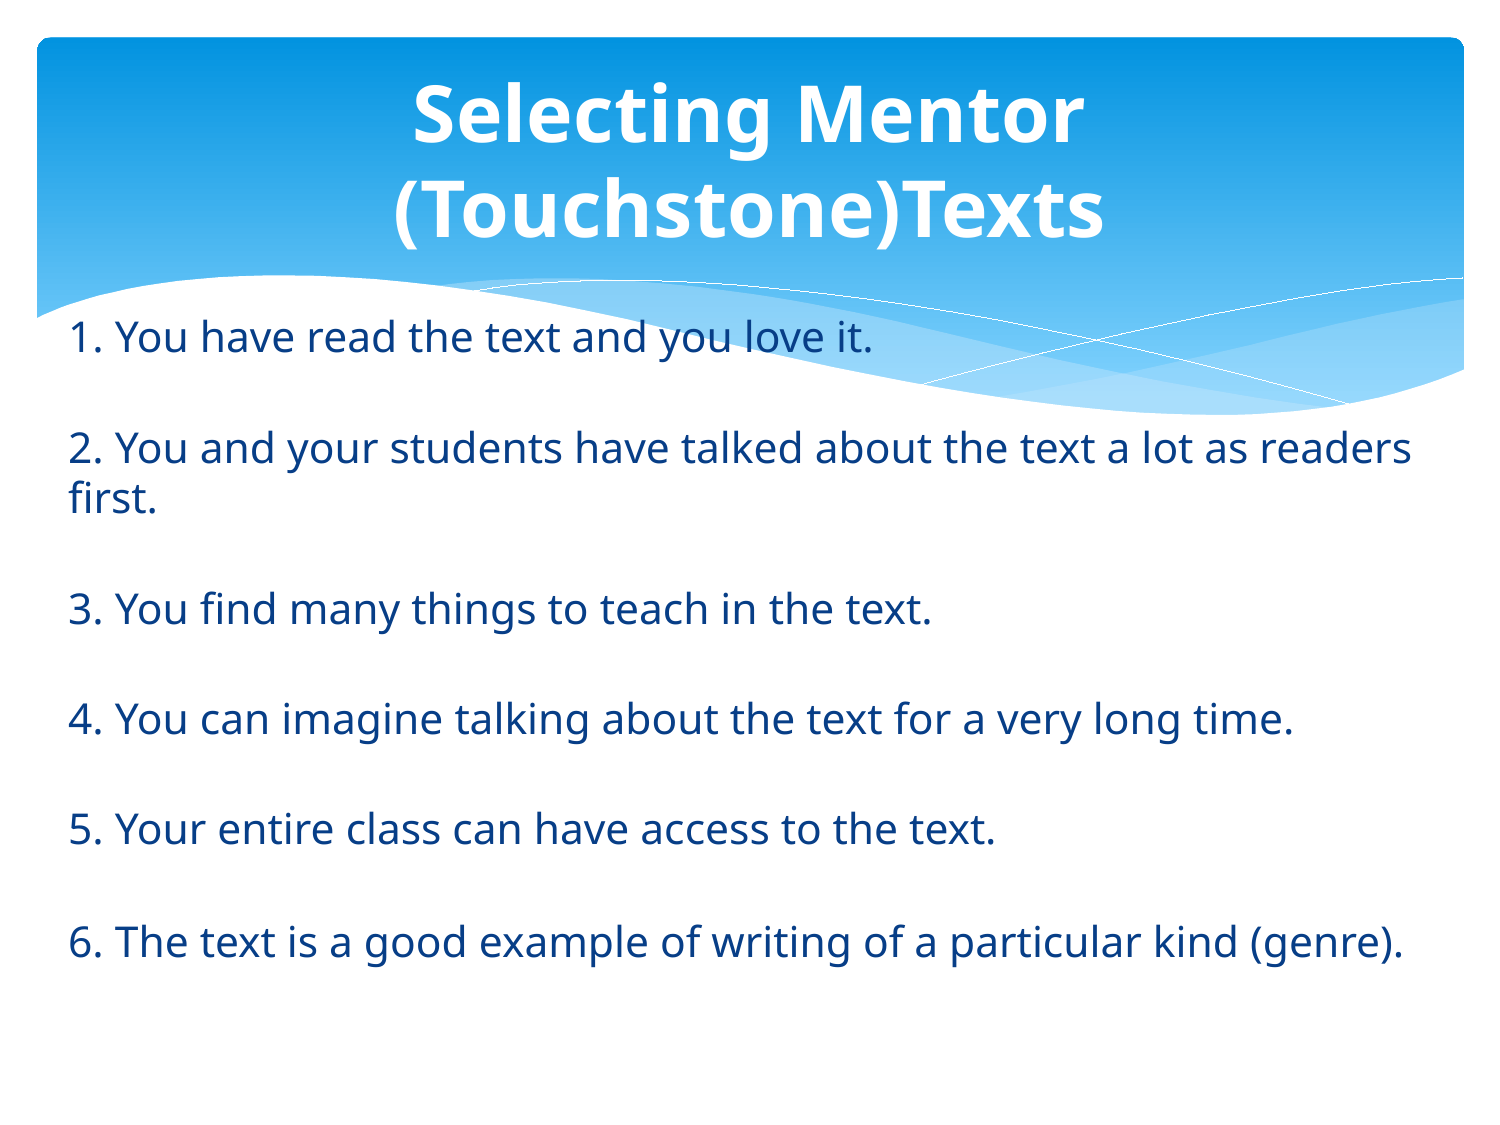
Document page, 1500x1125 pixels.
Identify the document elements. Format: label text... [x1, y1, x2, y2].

list 1. You have read the text and you love it. 2. You and your students have talked about the text a lot as readers first. 3. You find many things to teach in the text. 4. You can imagine talking about the text for a very long time. 5. Your entire class can have access to the text. 6. The text is a good example of writing of a particular kind (genre). [53, 243, 1471, 1047]
title Selecting Mentor (Touchstone)Texts [75, 55, 1425, 261]
